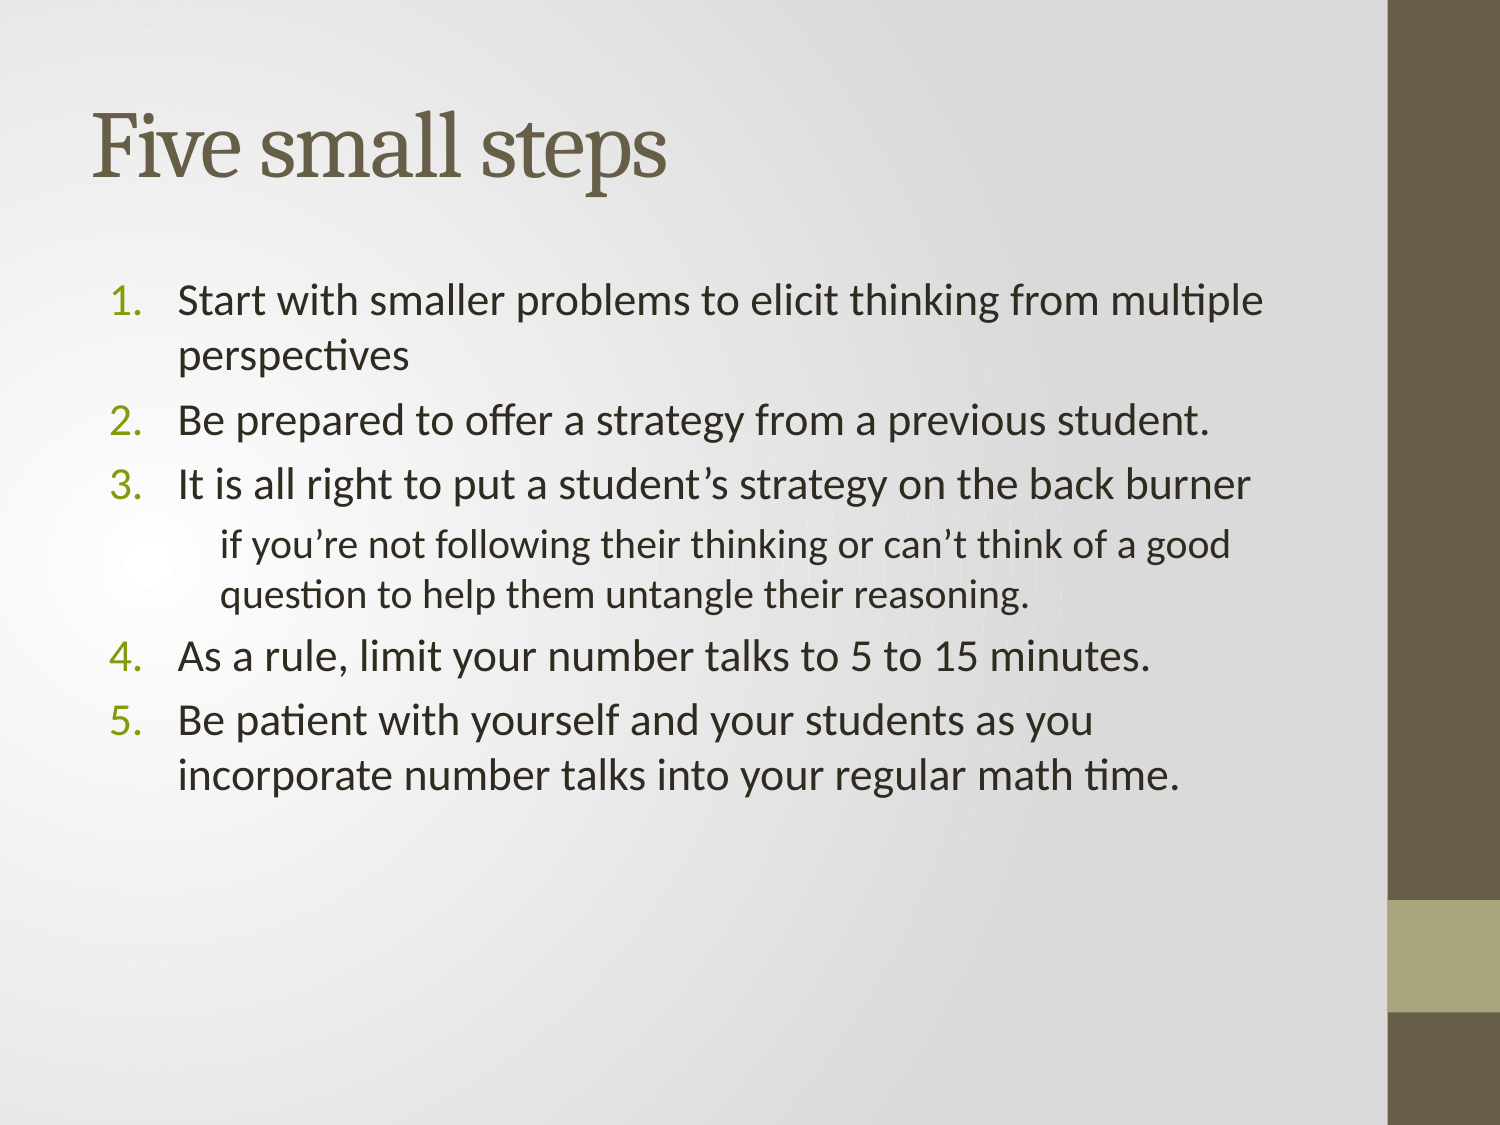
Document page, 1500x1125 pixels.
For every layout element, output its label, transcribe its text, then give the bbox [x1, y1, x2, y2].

title Five small steps [75, 45, 1325, 233]
list Start with smaller problems to elicit thinking from multiple perspectives Be prepared to offer a strategy from a previous student. It is all right to put a student’s strategy on the back burner if you’re not following their thinking or can’t think of a good question to help them untangle their reasoning. As a rule, limit your number talks to 5 to 15 minutes. Be patient with yourself and your students as you incorporate number talks into your regular math time. [74, 262, 1326, 1051]
